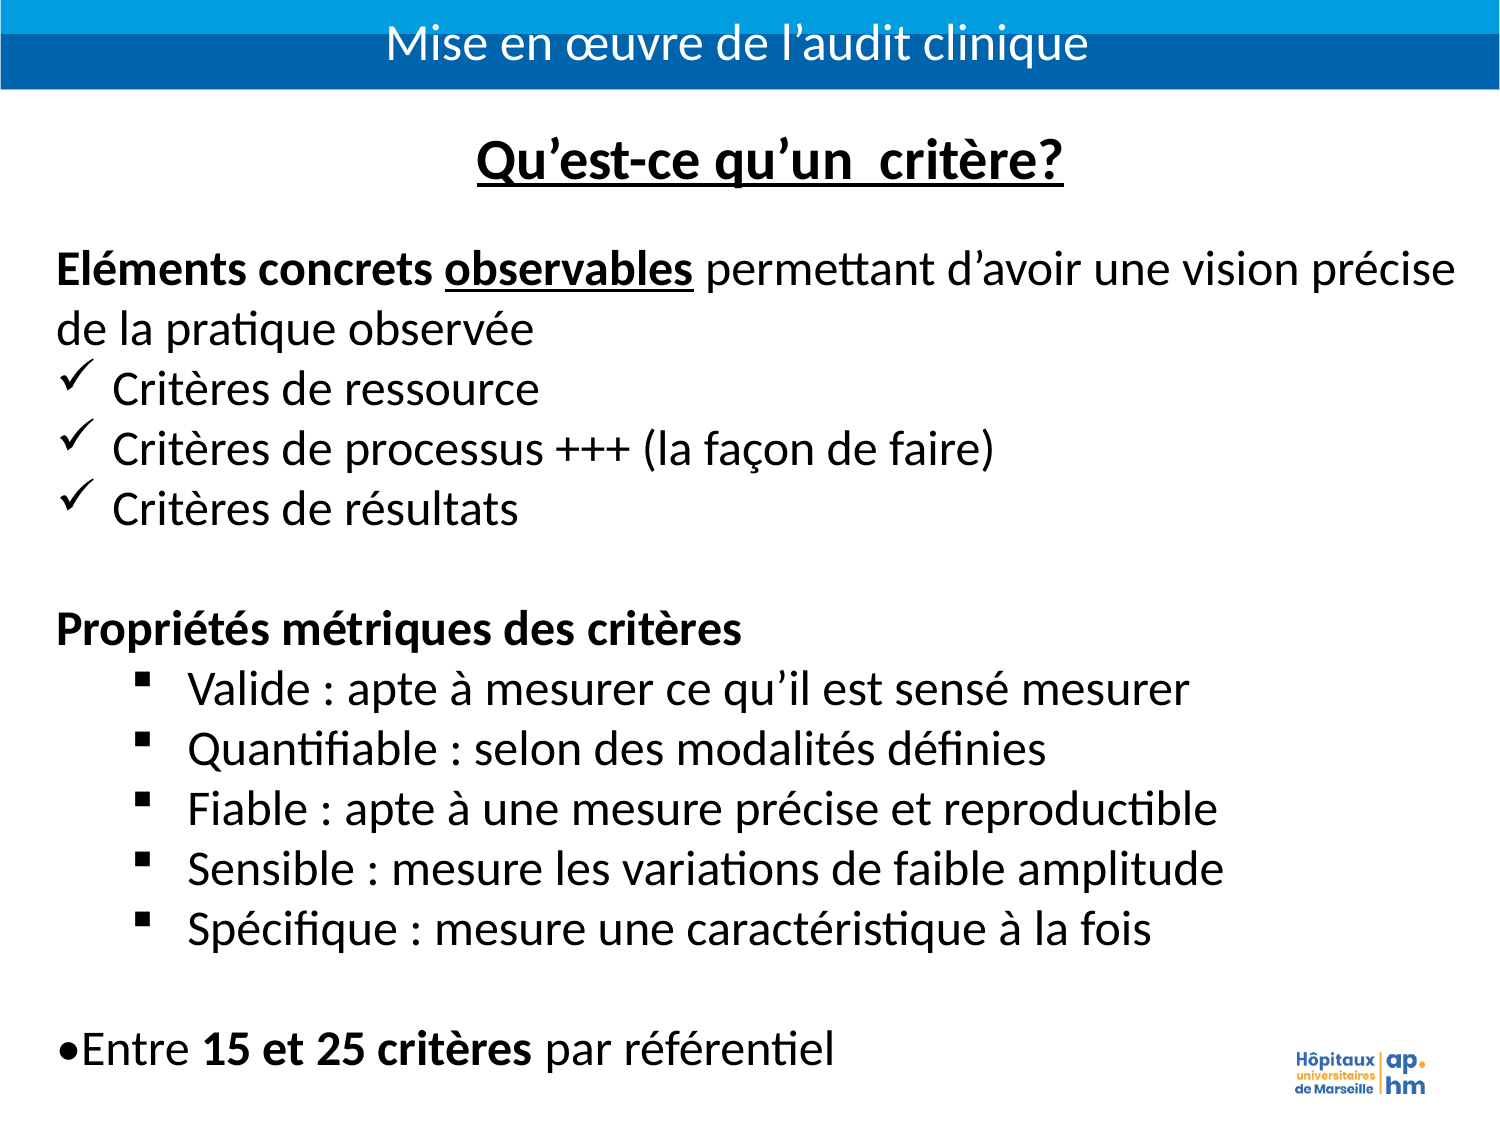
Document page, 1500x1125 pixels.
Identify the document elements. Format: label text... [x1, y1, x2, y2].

picture [0, 35, 1500, 101]
picture [1295, 1083, 1425, 1094]
text_box Qu’est-ce qu’un critère? Eléments concrets observables permettant d’avoir une vision précise de la pratique observée Critères de ressource Critères de processus +++ (la façon de faire) Critères de résultats Propriétés métriques des critères Valide : apte à mesurer ce qu’il est sensé mesurer Quantifiable : selon des modalités définies Fiable : apte à une mesure précise et reproductible Sensible : mesure les variations de faible amplitude Spécifique : mesure une caractéristique à la fois •Entre 15 et 25 critères par référentiel [41, 113, 1500, 1083]
title Mise en œuvre de l’audit clinique [100, 0, 1376, 79]
